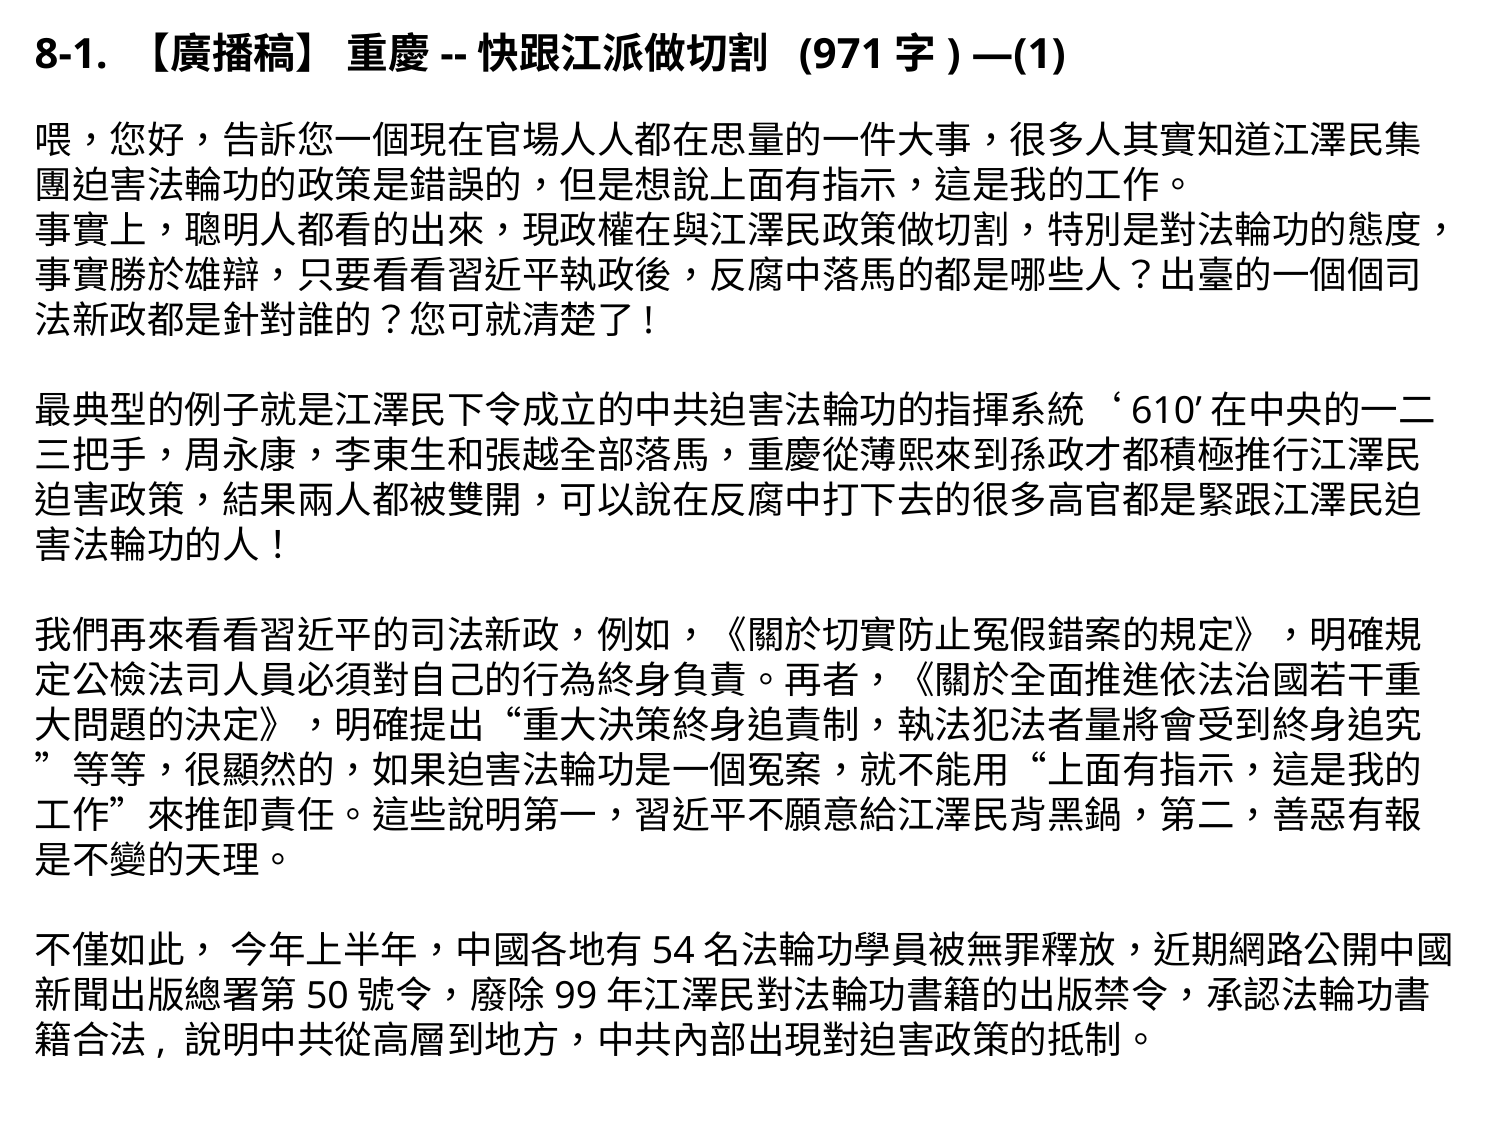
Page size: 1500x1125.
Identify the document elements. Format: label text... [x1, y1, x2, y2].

text_box 8-1. 【廣播稿】 重慶--快跟江派做切割 (971字) —(1) 喂，您好，告訴您一個現在官場人人都在思量的一件大事，很多人其實知道江澤民集團迫害法輪功的政策是錯誤的，但是想說上面有指示，這是我的工作。 事實上，聰明人都看的出來，現政權在與江澤民政策做切割，特別是對法輪功的態度，事實勝於雄辯，只要看看習近平執政後，反腐中落馬的都是哪些人？出臺的一個個司法新政都是針對誰的？您可就清楚了! 最典型的例子就是江澤民下令成立的中共迫害法輪功的指揮系統‘610’在中央的一二三把手，周永康，李東生和張越全部落馬，重慶從薄熙來到孫政才都積極推行江澤民迫害政策，結果兩人都被雙開，可以說在反腐中打下去的很多高官都是緊跟江澤民迫害法輪功的人！ 我們再來看看習近平的司法新政，例如，《關於切實防止冤假錯案的規定》，明確規定公檢法司人員必須對自己的行為終身負責。再者，《關於全面推進依法治國若干重大問題的決定》，明確提出“重大決策終身追責制，執法犯法者量將會受到終身追究”等等，很顯然的，如果迫害法輪功是一個冤案，就不能用“上面有指示，這是我的工作”來推卸責任。這些說明第一，習近平不願意給江澤民背黑鍋，第二，善惡有報是不變的天理。 不僅如此， 今年上半年，中國各地有54名法輪功學員被無罪釋放，近期網路公開中國新聞出版總署第50號令，廢除99年江澤民對法輪功書籍的出版禁令，承認法輪功書籍合法, 說明中共從高層到地方，中共內部出現對迫害政策的抵制。 [19, 19, 1473, 1069]
